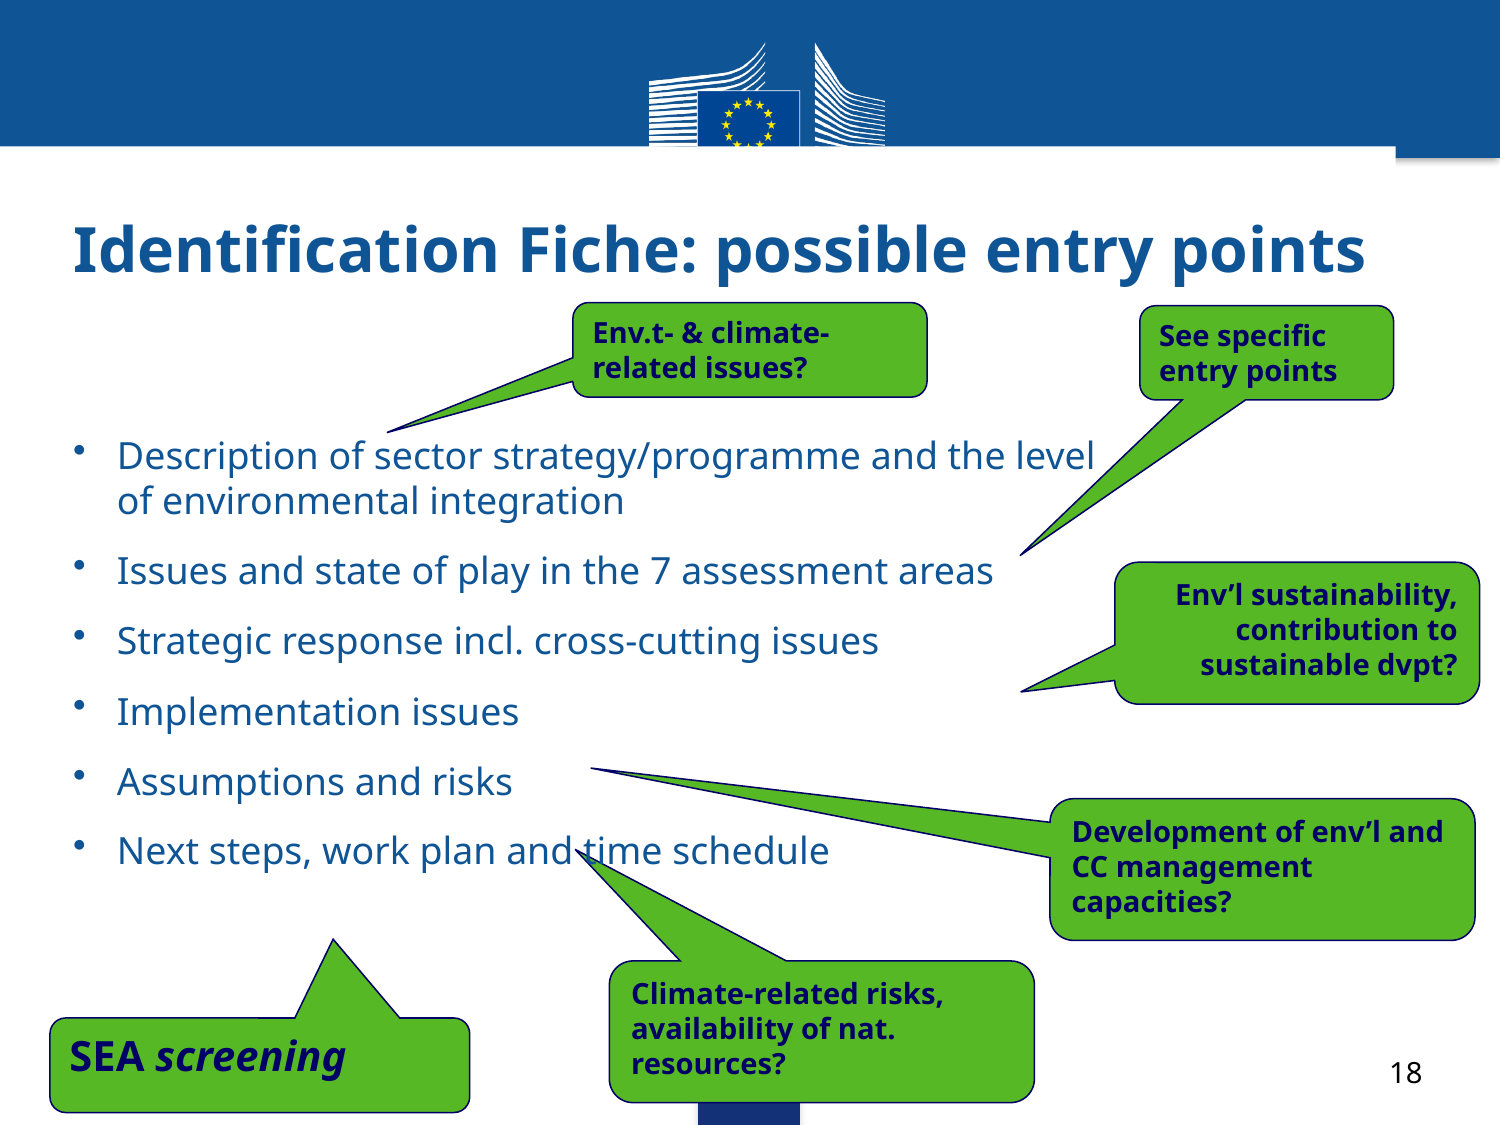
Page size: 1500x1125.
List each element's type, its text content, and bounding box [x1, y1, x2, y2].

text_box Climate-related risks, availability of nat. resources? [603, 880, 1035, 1103]
text_box Env.t- & climate-related issues? [408, 302, 928, 424]
text_box Env’l sustainability, contribution to sustainable dvpt? [1138, 562, 1480, 705]
title Identification Fiche: possible entry points [0, 146, 1396, 350]
text_box Description of sector strategy/programme and the level of environmental integration Issues and state of play in the 7 assessment areas Strategic response incl. cross-cutting issues Implementation issues Assumptions and risks Next steps, work plan and time schedule [0, 424, 1138, 880]
text_box See specific entry points [1138, 305, 1394, 475]
text_box Development of env’l and CC management capacities? [1049, 798, 1476, 941]
picture [649, 42, 885, 146]
text_box SEA screening [49, 939, 470, 1113]
text_box 18 [1349, 1023, 1438, 1102]
